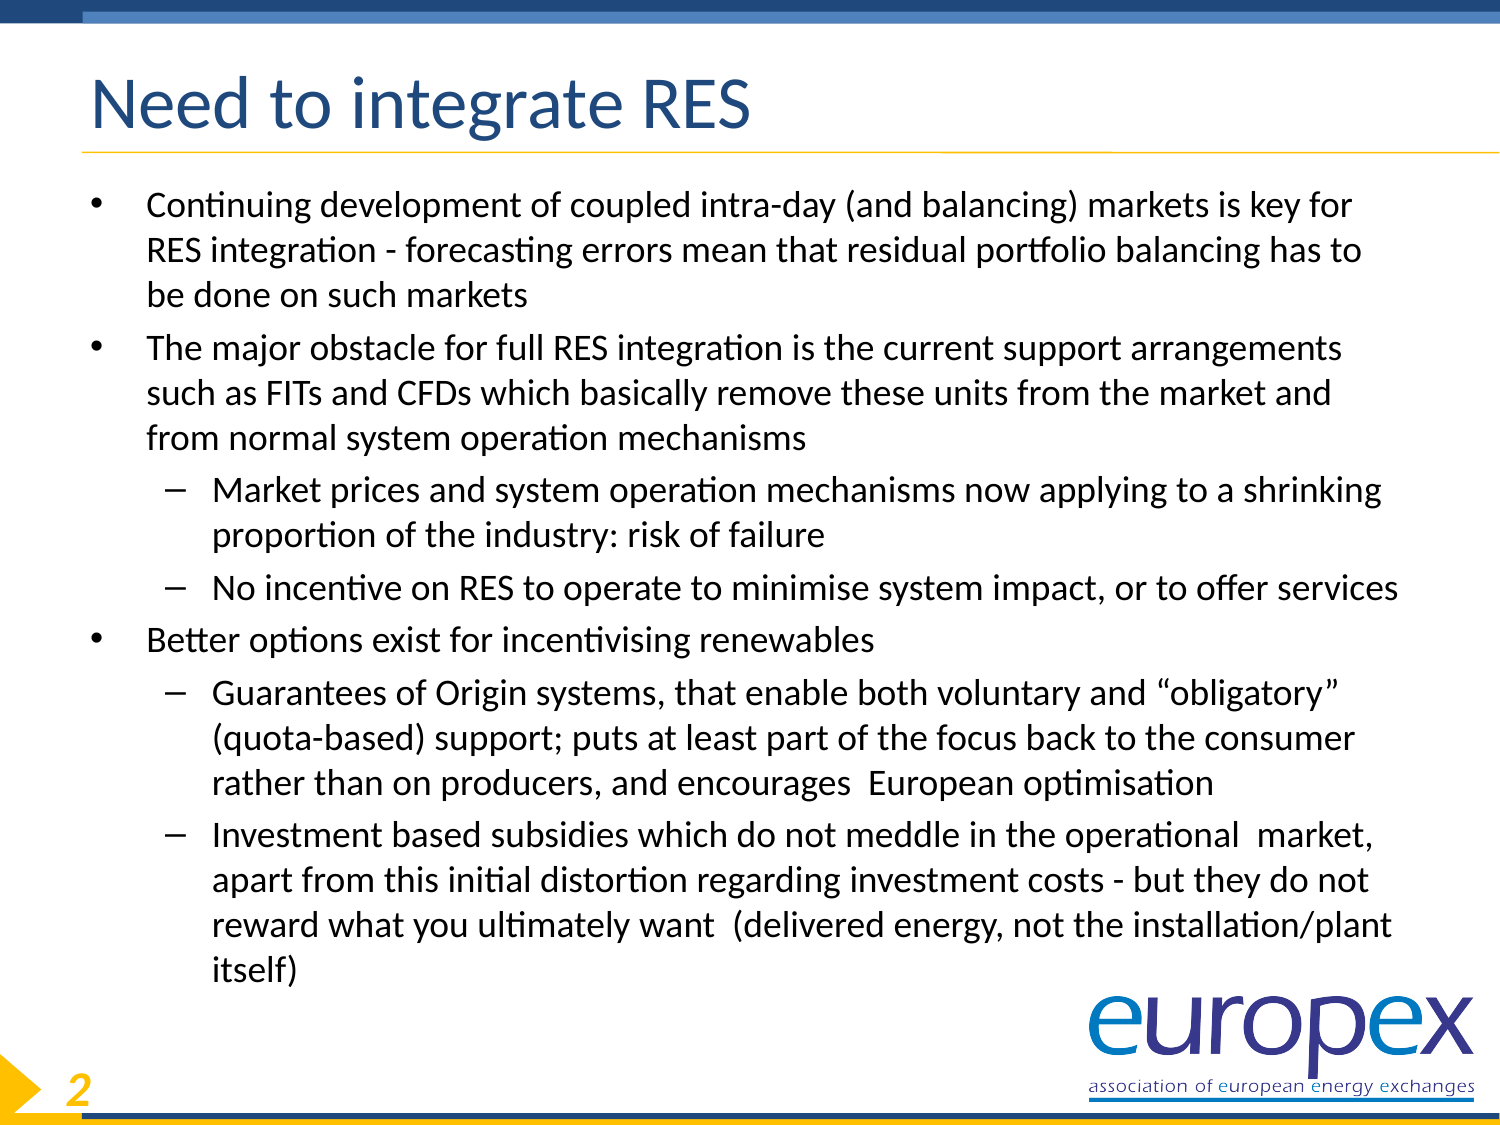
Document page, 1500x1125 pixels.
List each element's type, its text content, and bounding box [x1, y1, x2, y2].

picture [1089, 996, 1474, 1102]
title Need to integrate RES [75, 45, 1425, 153]
list Continuing development of coupled intra-day (and balancing) markets is key for RES integration - forecasting errors mean that residual portfolio balancing has to be done on such markets The major obstacle for full RES integration is the current support arrangements such as FITs and CFDs which basically remove these units from the market and from normal system operation mechanisms Market prices and system operation mechanisms now applying to a shrinking proportion of the industry: risk of failure No incentive on RES to operate to minimise system impact, or to offer services Better options exist for incentivising renewables Guarantees of Origin systems, that enable both voluntary and “obligatory” (quota-based) support; puts at least part of the focus back to the consumer rather than on producers, and encourages European optimisation Investment based subsidies which do not meddle in the operational market, apart from this initial distortion regarding investment costs - but they do not reward what you ultimately want (delivered energy, not the installation/plant itself) [75, 172, 1425, 1000]
